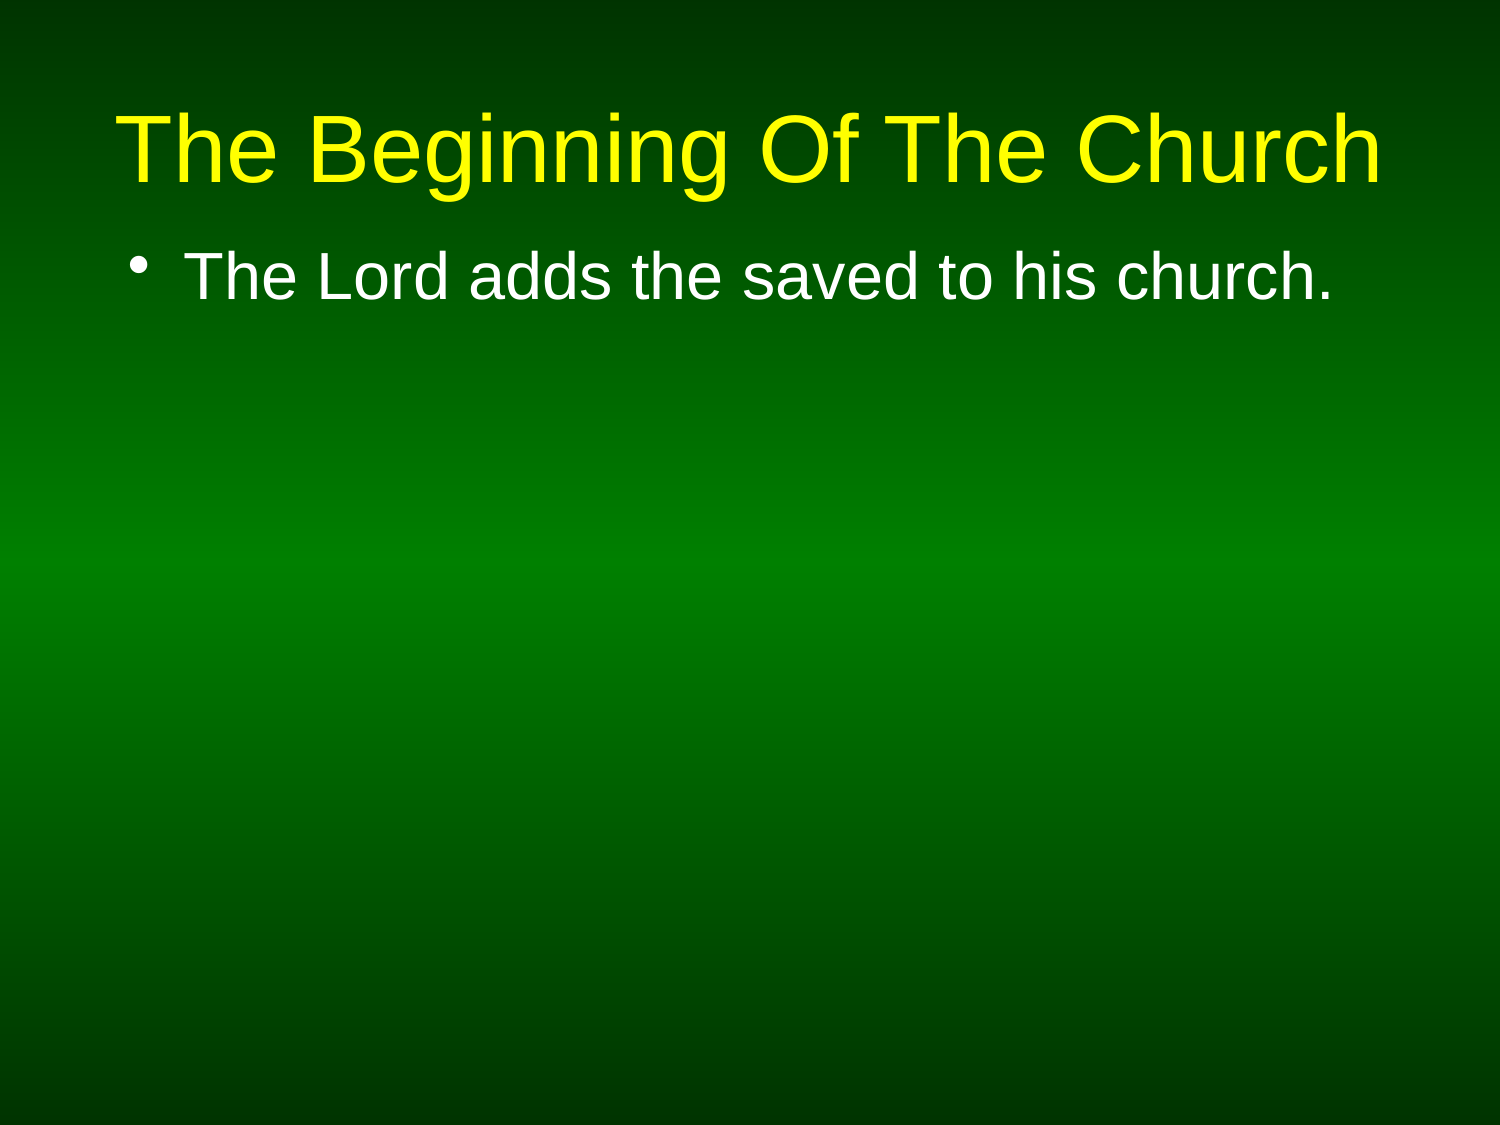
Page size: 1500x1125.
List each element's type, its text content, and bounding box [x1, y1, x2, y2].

list The Lord adds the saved to his church. [112, 224, 1463, 1125]
title The Beginning Of The Church [37, 50, 1463, 238]
